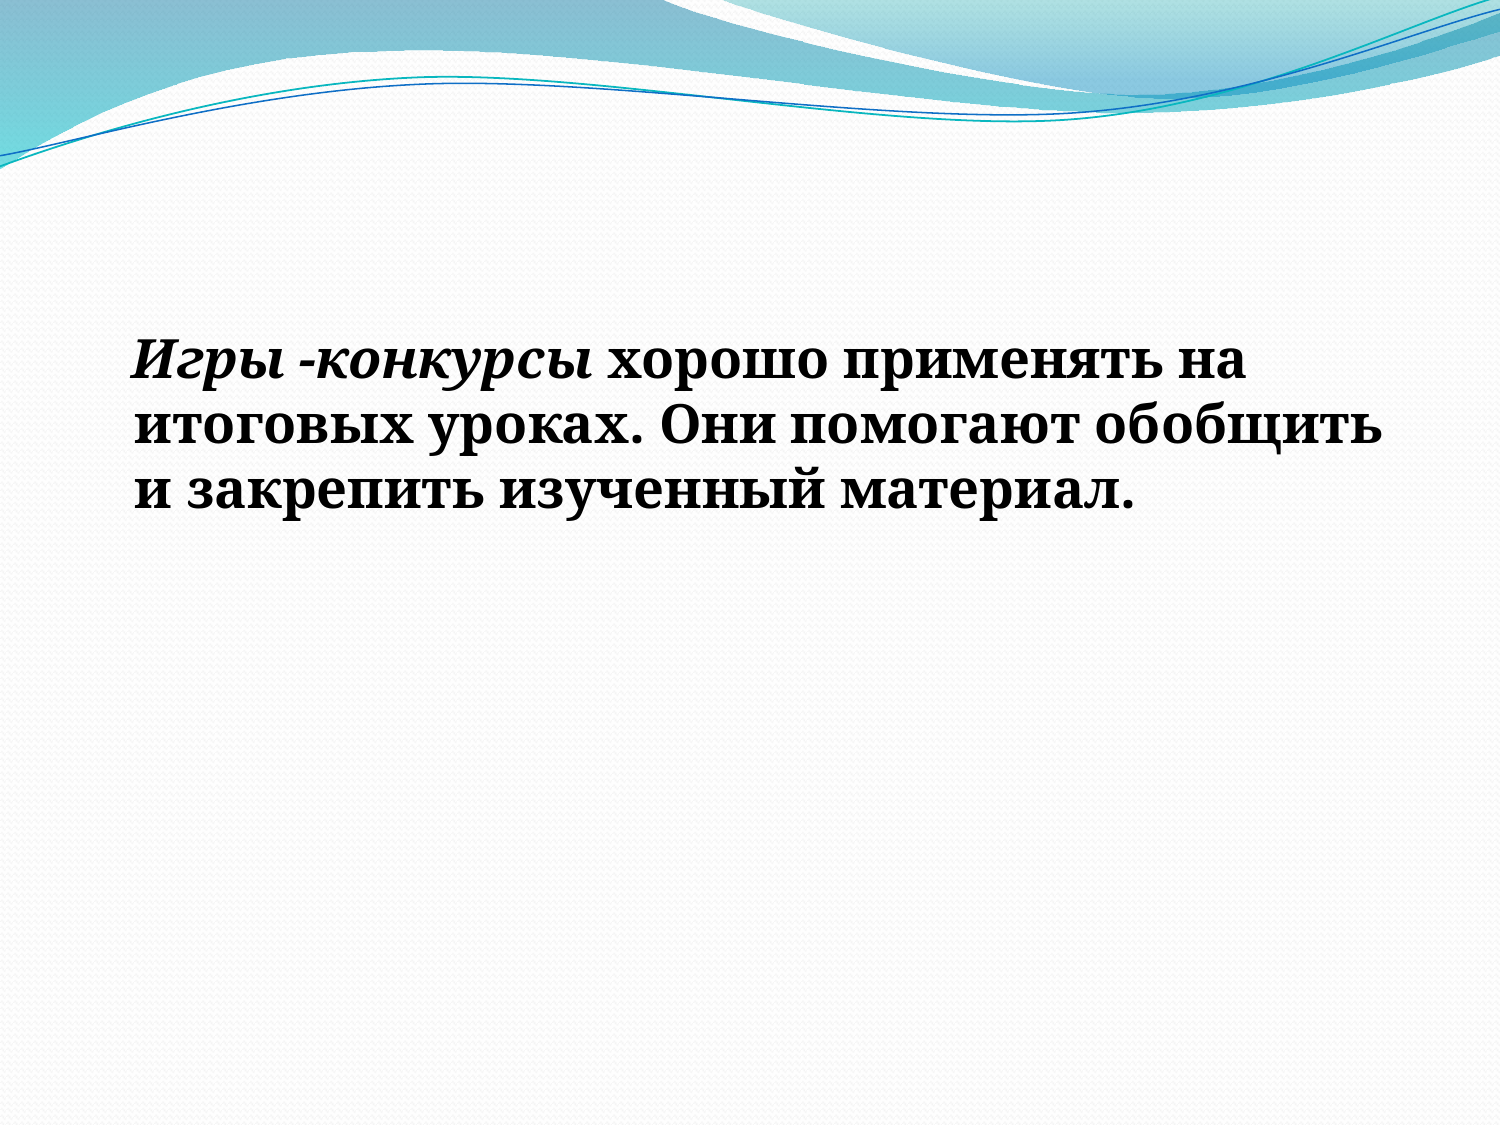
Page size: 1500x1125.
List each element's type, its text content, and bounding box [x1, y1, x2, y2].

list Игры -конкурсы хорошо применять на итоговых уроках. Они помогают обобщить и закрепить изученный материал. [75, 317, 1425, 1038]
